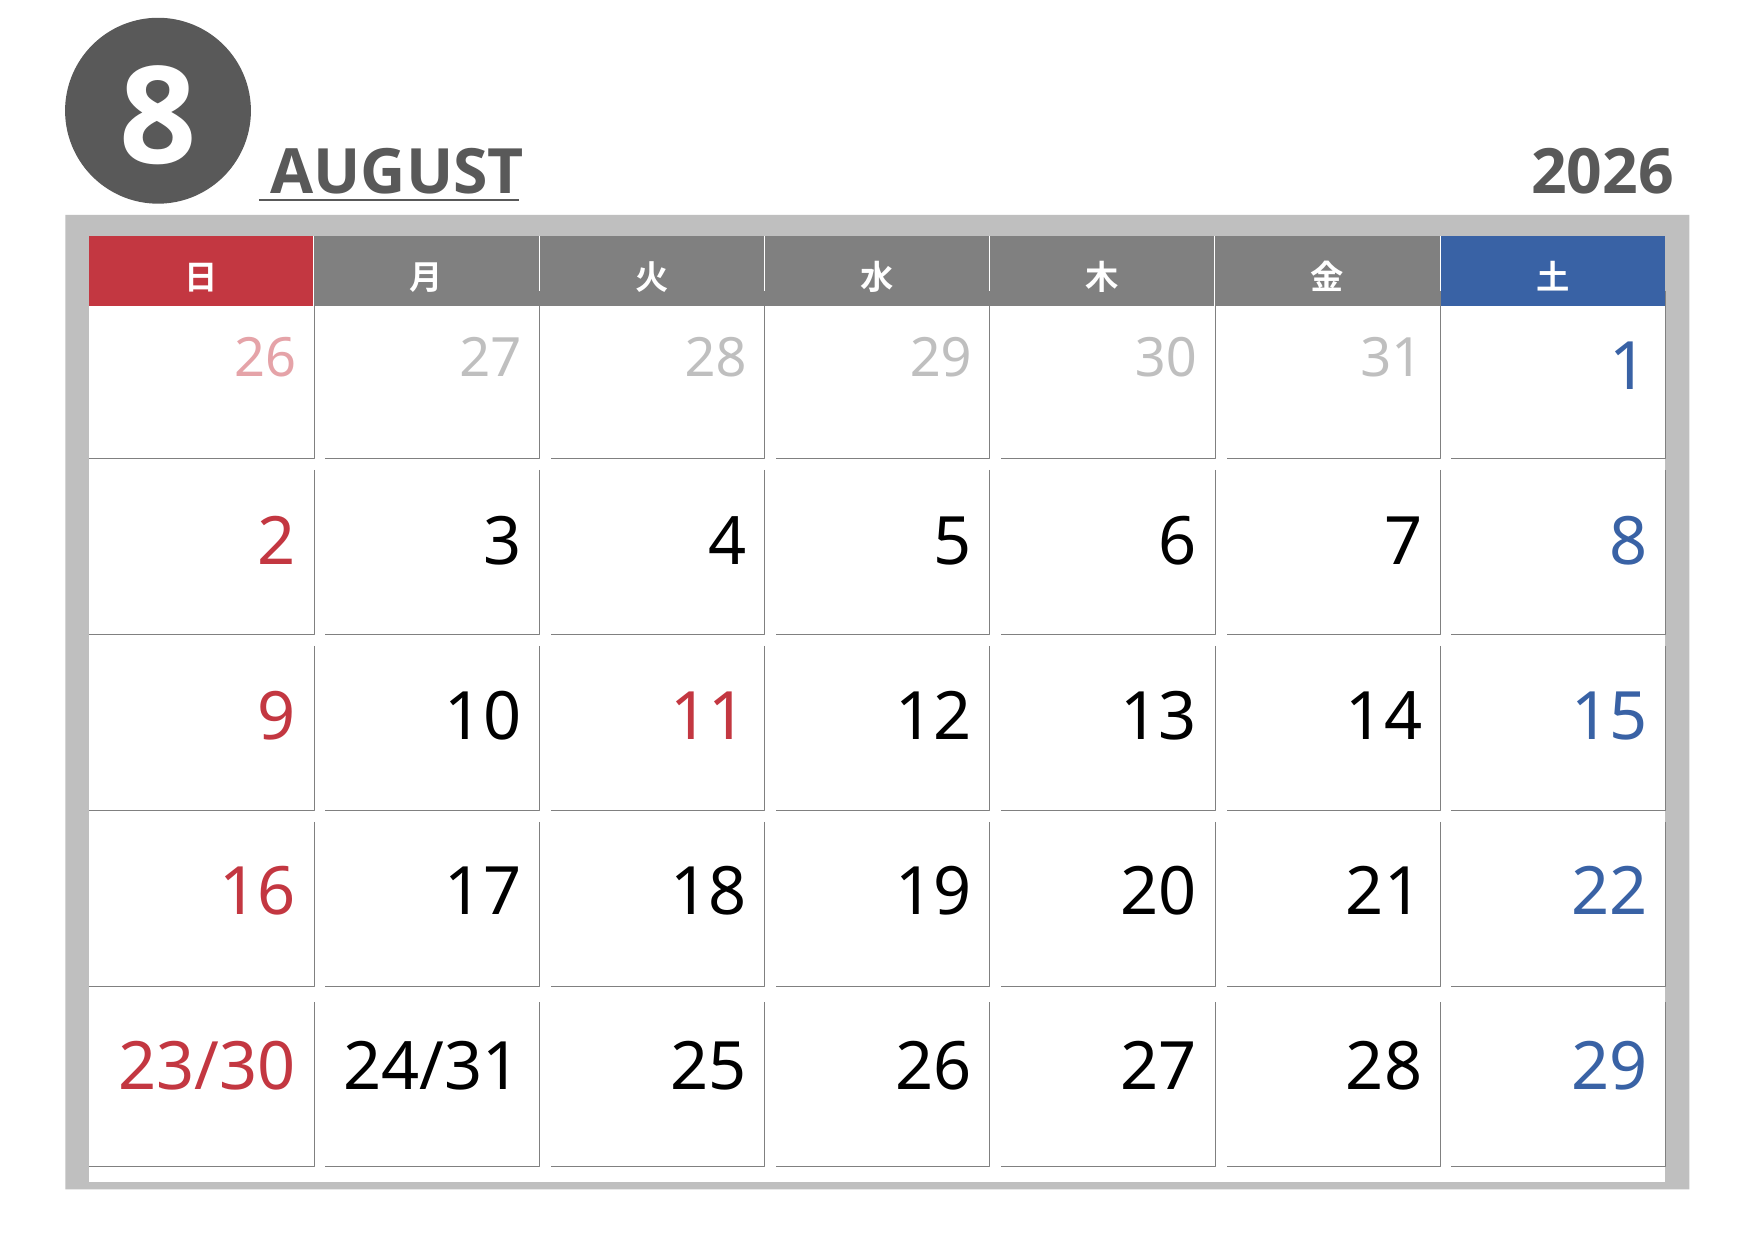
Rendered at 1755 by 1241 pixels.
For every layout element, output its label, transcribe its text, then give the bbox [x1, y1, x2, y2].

table_header 月 [314, 236, 539, 286]
table_header 金 [1215, 236, 1440, 286]
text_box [88, 290, 1666, 1167]
table_header 水 [765, 236, 989, 286]
text_box 8 [104, 21, 212, 199]
table_header 土 [1441, 236, 1665, 288]
text_box [64, 213, 1691, 1191]
text_box AUGUST [255, 124, 559, 215]
table_header 火 [540, 236, 764, 286]
table_header 日 [89, 236, 313, 288]
table_header 木 [990, 236, 1214, 286]
